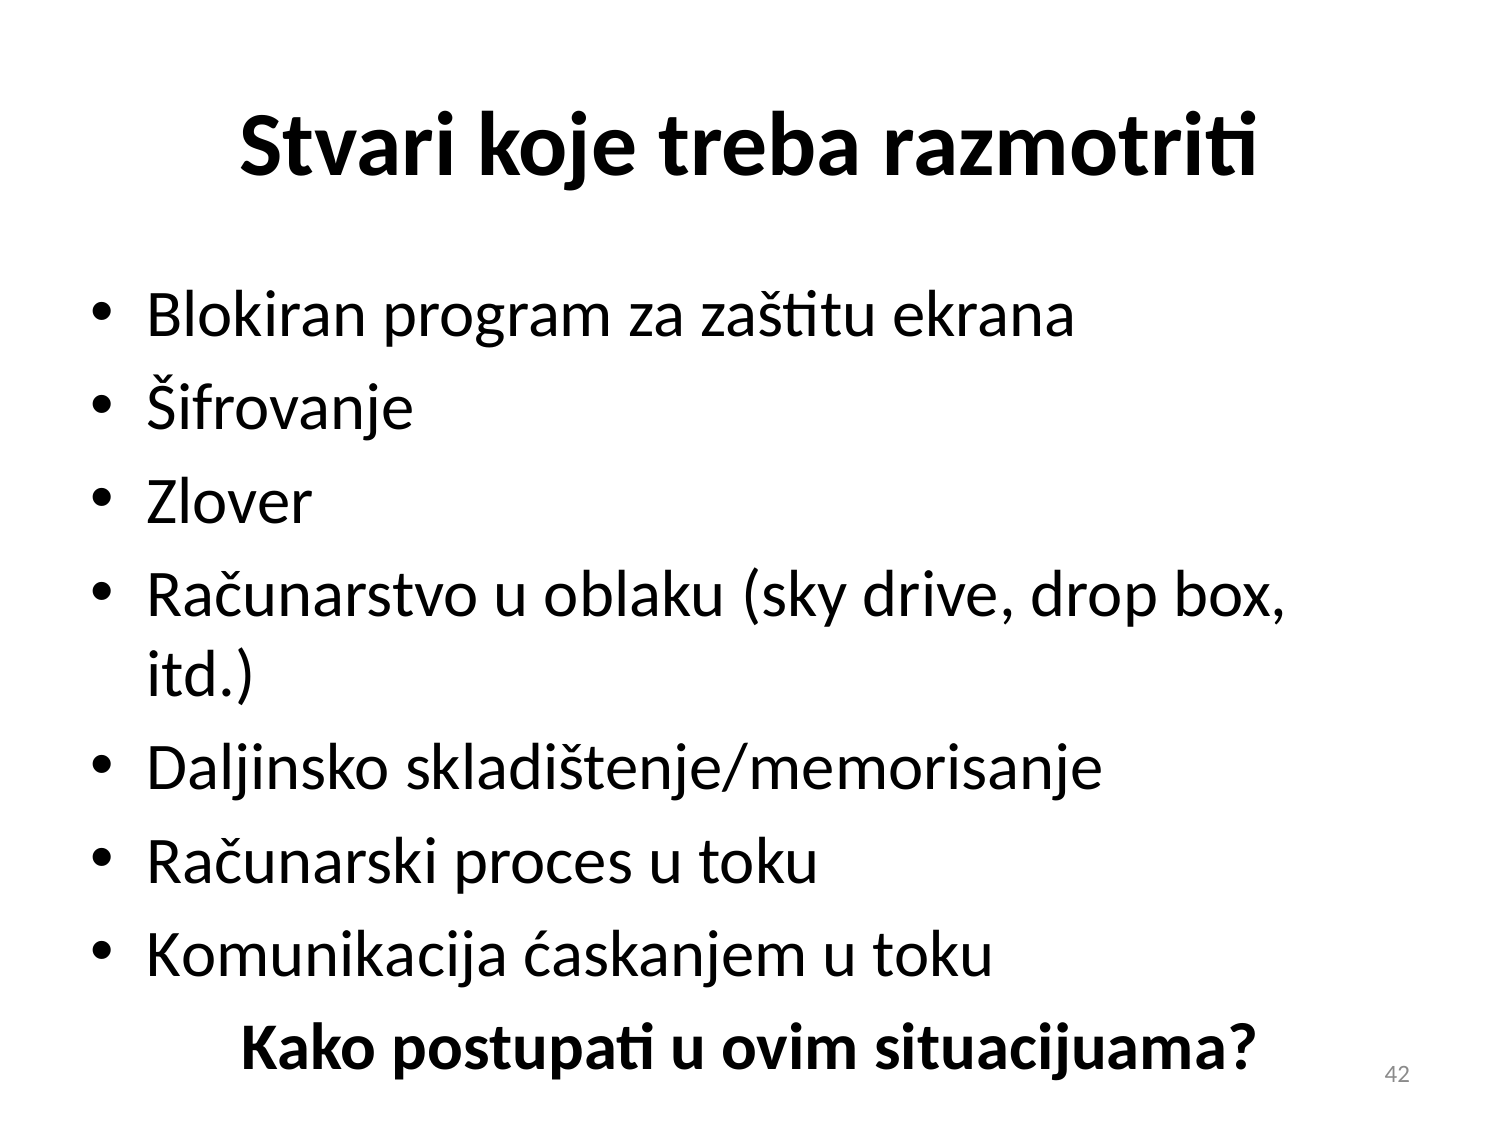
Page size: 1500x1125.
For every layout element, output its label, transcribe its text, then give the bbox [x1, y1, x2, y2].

slide_number 42 [1074, 1042, 1425, 1103]
title Stvari koje treba razmotriti [74, 44, 1426, 233]
list Blokiran program za zaštitu ekrana Šifrovanje Zlover Računarstvo u oblaku (sky drive, drop box, itd.) Daljinsko skladištenje/memorisanje Računarski proces u toku Komunikacija ćaskanjem u toku Kako postupati u ovim situacijuama? [74, 262, 1426, 1006]
